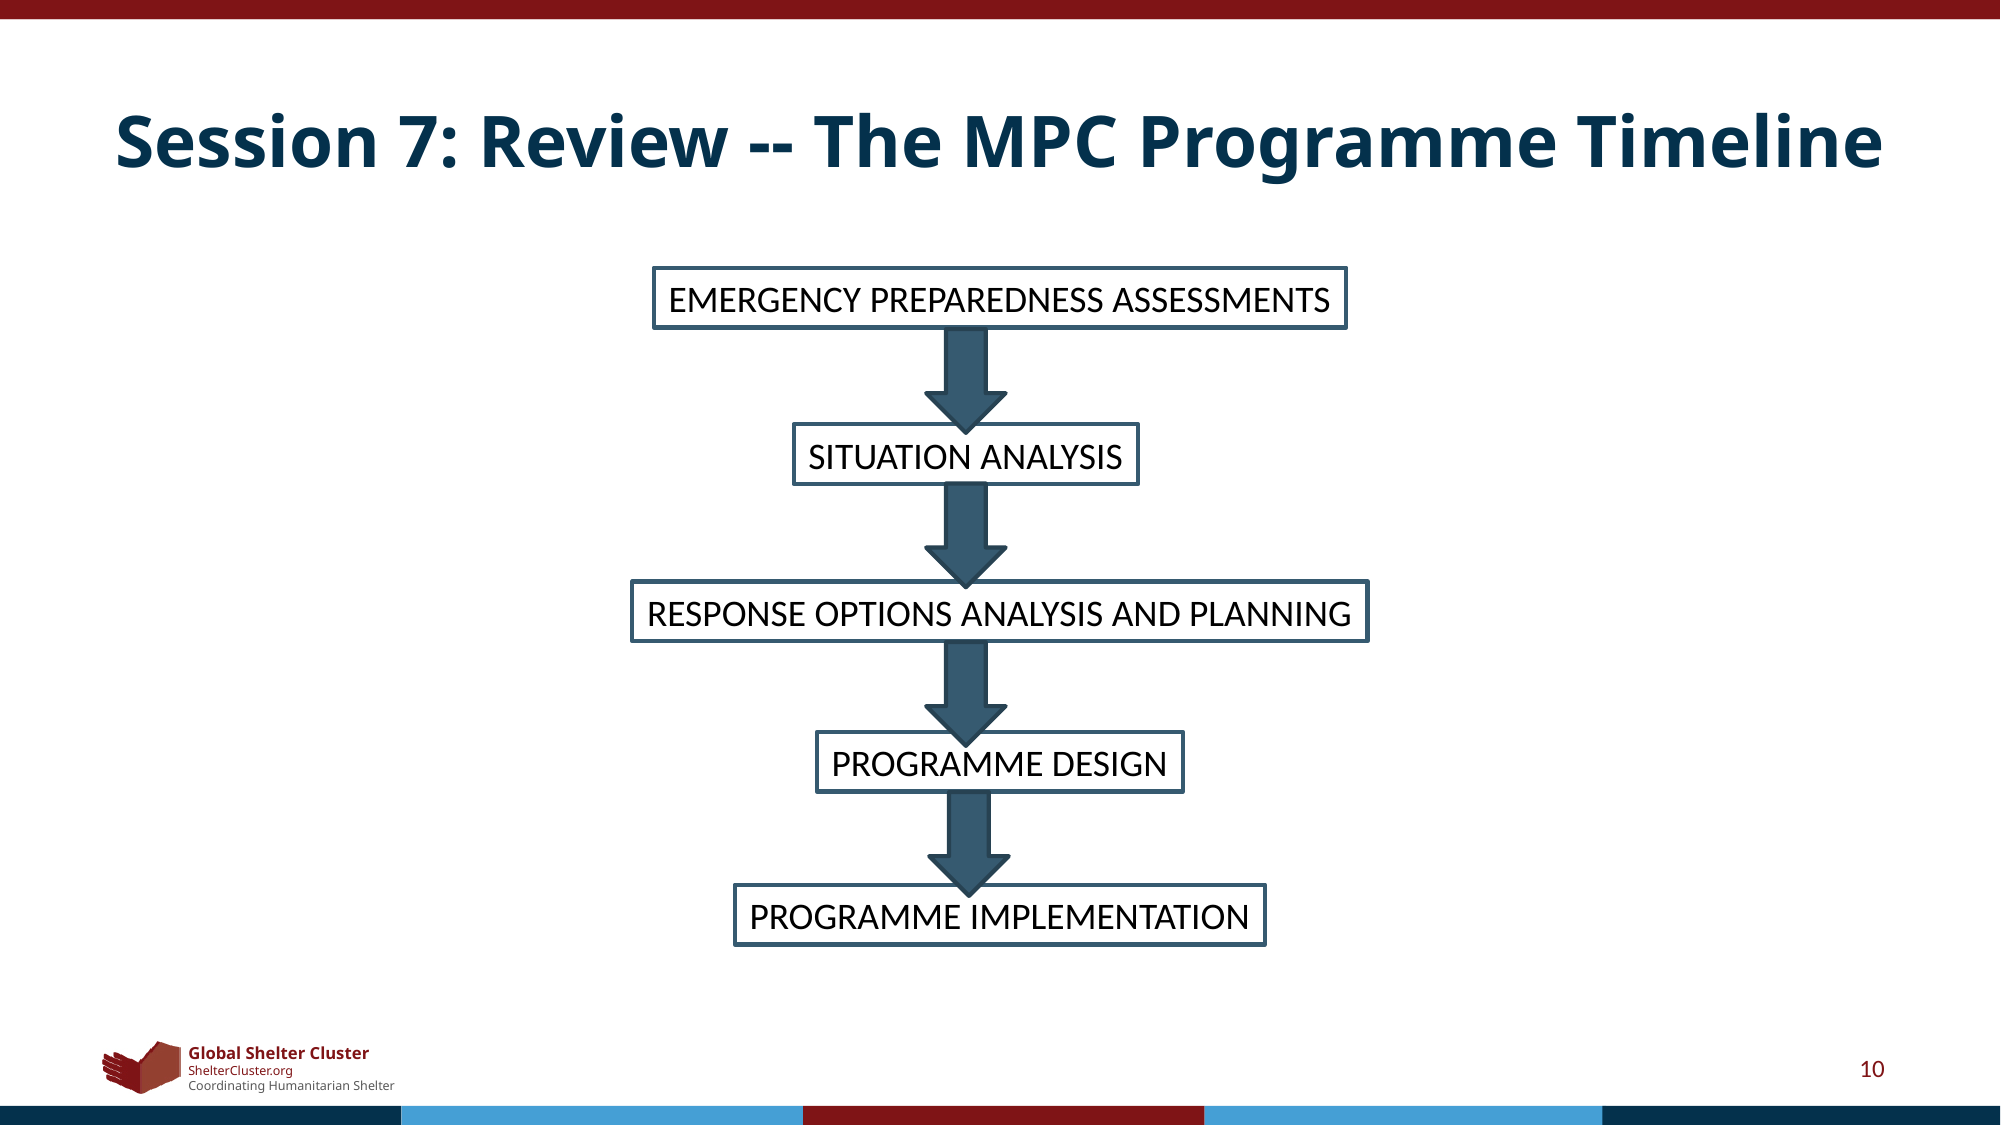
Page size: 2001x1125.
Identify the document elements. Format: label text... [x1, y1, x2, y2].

title Session 7: Review -- The MPC Programme Timeline [99, 45, 1900, 233]
text_box EMERGENCY PREPAREDNESS ASSESSMENTS [653, 267, 1347, 328]
text_box [924, 640, 1008, 748]
text_box [927, 790, 1011, 898]
text_box SITUATION ANALYSIS [793, 424, 1139, 485]
text_box [924, 481, 1008, 590]
text_box PROGRAMME IMPLEMENTATION [734, 884, 1266, 945]
text_box RESPONSE OPTIONS ANALYSIS AND PLANNING [632, 581, 1368, 642]
slide_number 10 [1433, 1037, 1900, 1098]
picture [102, 1041, 181, 1094]
text_box PROGRAMME DESIGN [816, 731, 1183, 792]
text_box [924, 327, 1008, 435]
